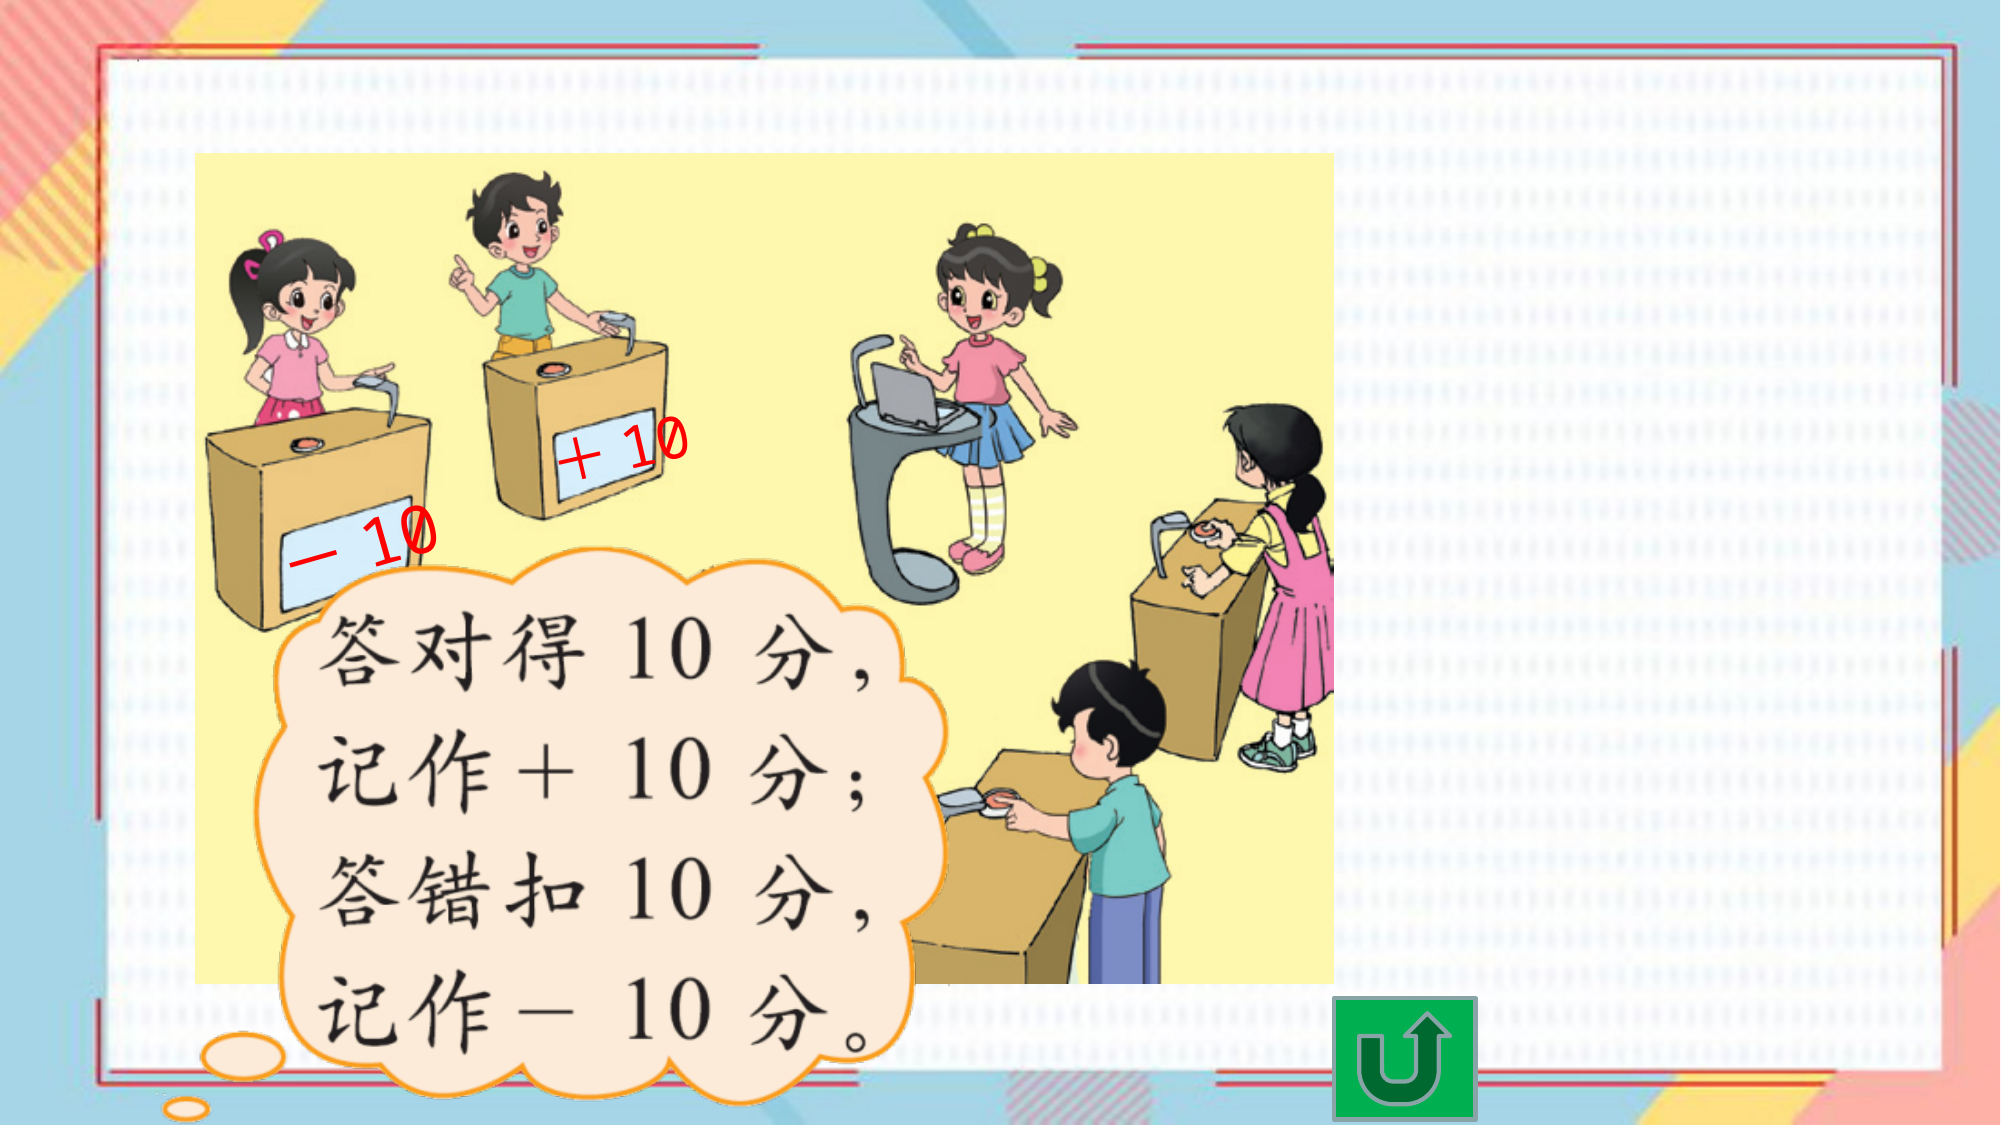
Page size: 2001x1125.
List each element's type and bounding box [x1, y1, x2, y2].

text_box [1333, 998, 1476, 1120]
picture [0, 0, 2001, 1125]
